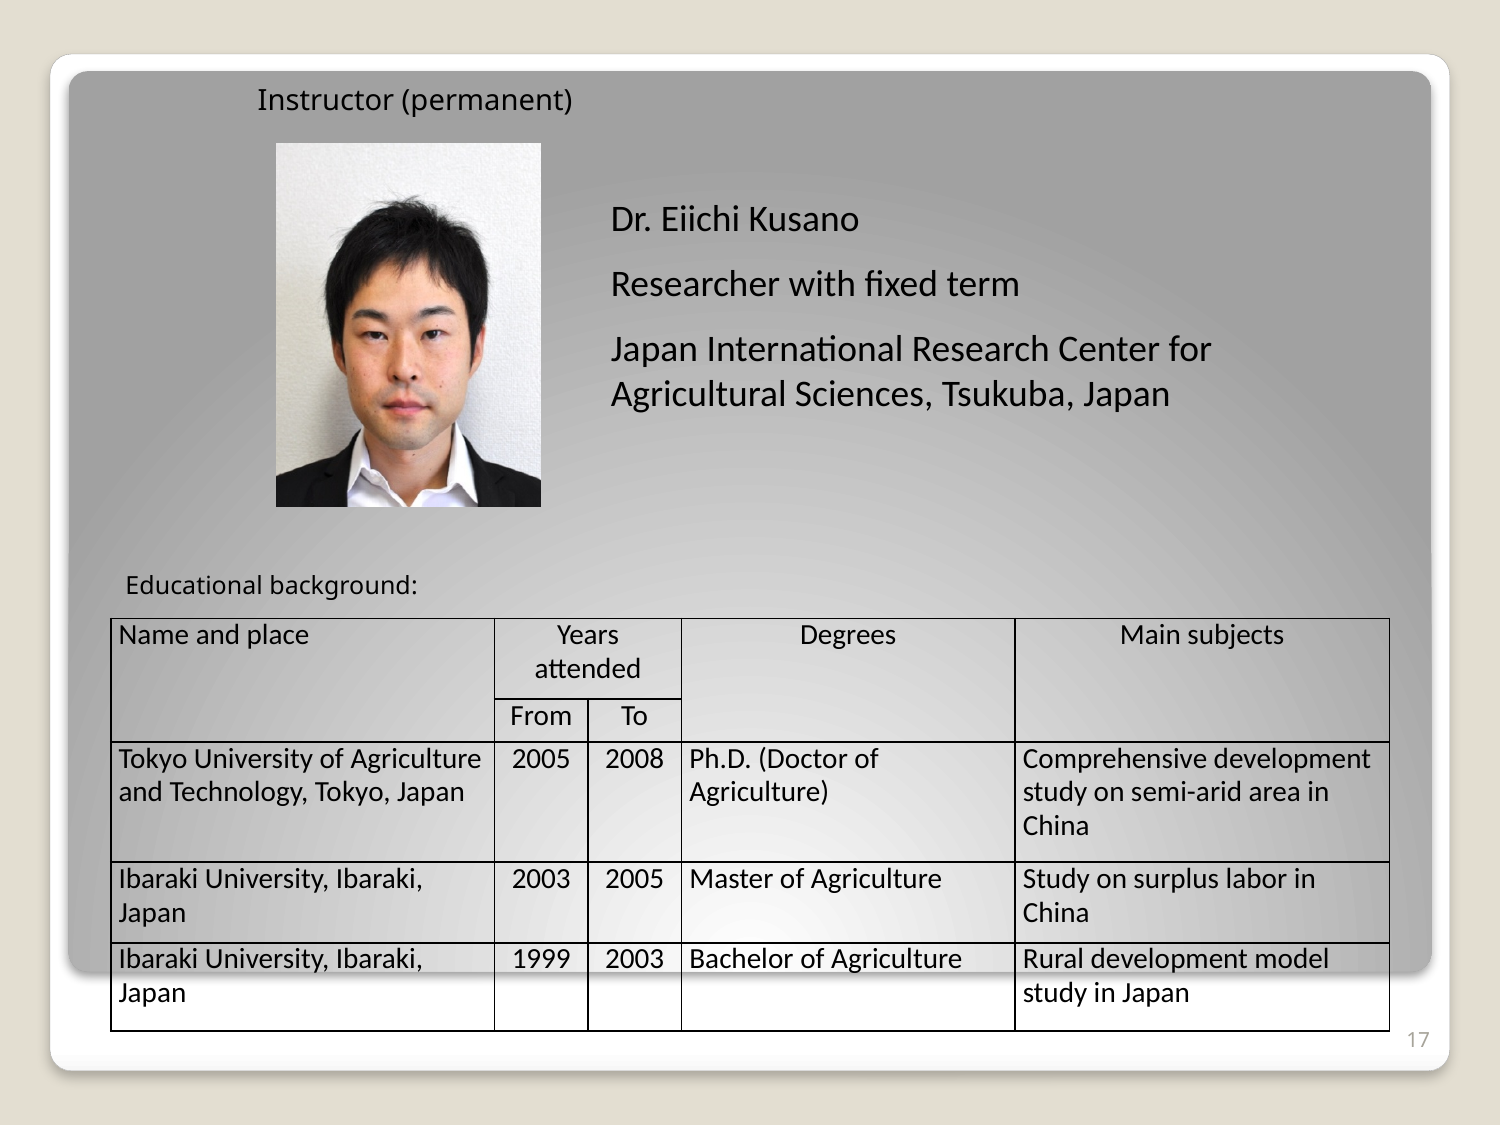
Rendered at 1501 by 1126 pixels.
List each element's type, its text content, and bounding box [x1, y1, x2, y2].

table_cell 2005 [589, 863, 681, 942]
table_cell 2003 [495, 863, 587, 942]
table_cell 2008 [589, 743, 681, 861]
table_cell Comprehensive development study on semi-arid area in China [1016, 743, 1389, 861]
picture [275, 143, 541, 508]
table_header Years attended [495, 619, 681, 698]
table_cell Rural development model study in Japan [1016, 944, 1389, 1030]
table_cell Tokyo University of Agriculture and Technology, Tokyo, Japan [112, 743, 494, 861]
table_cell Study on surplus labor in China [1016, 863, 1389, 942]
table_cell 2003 [589, 944, 681, 1030]
table_cell To [589, 700, 681, 741]
text_box Instructor (permanent) [242, 74, 607, 124]
table_cell Ibaraki University, Ibaraki, Japan [112, 944, 494, 1030]
table_cell Bachelor of Agriculture [682, 944, 1014, 1030]
table_cell Master of Agriculture [682, 863, 1014, 942]
table_cell 1999 [495, 944, 587, 1030]
table_cell 2005 [495, 743, 587, 861]
table_header Main subjects [1016, 619, 1389, 741]
text_box Educational background: [110, 562, 662, 608]
text_box Dr. Eiichi Kusano Researcher with fixed term Japan International Research Center for Agricultural Sciences, Tsukuba, Japan [595, 186, 1401, 467]
table_cell Ibaraki University, Ibaraki, Japan [112, 863, 494, 942]
table_header Degrees [682, 619, 1014, 741]
slide_number 17 [1369, 1002, 1445, 1063]
table_cell From [495, 700, 587, 741]
table_header Name and place [112, 619, 494, 741]
table_cell Ph.D. (Doctor of Agriculture) [682, 743, 1014, 861]
